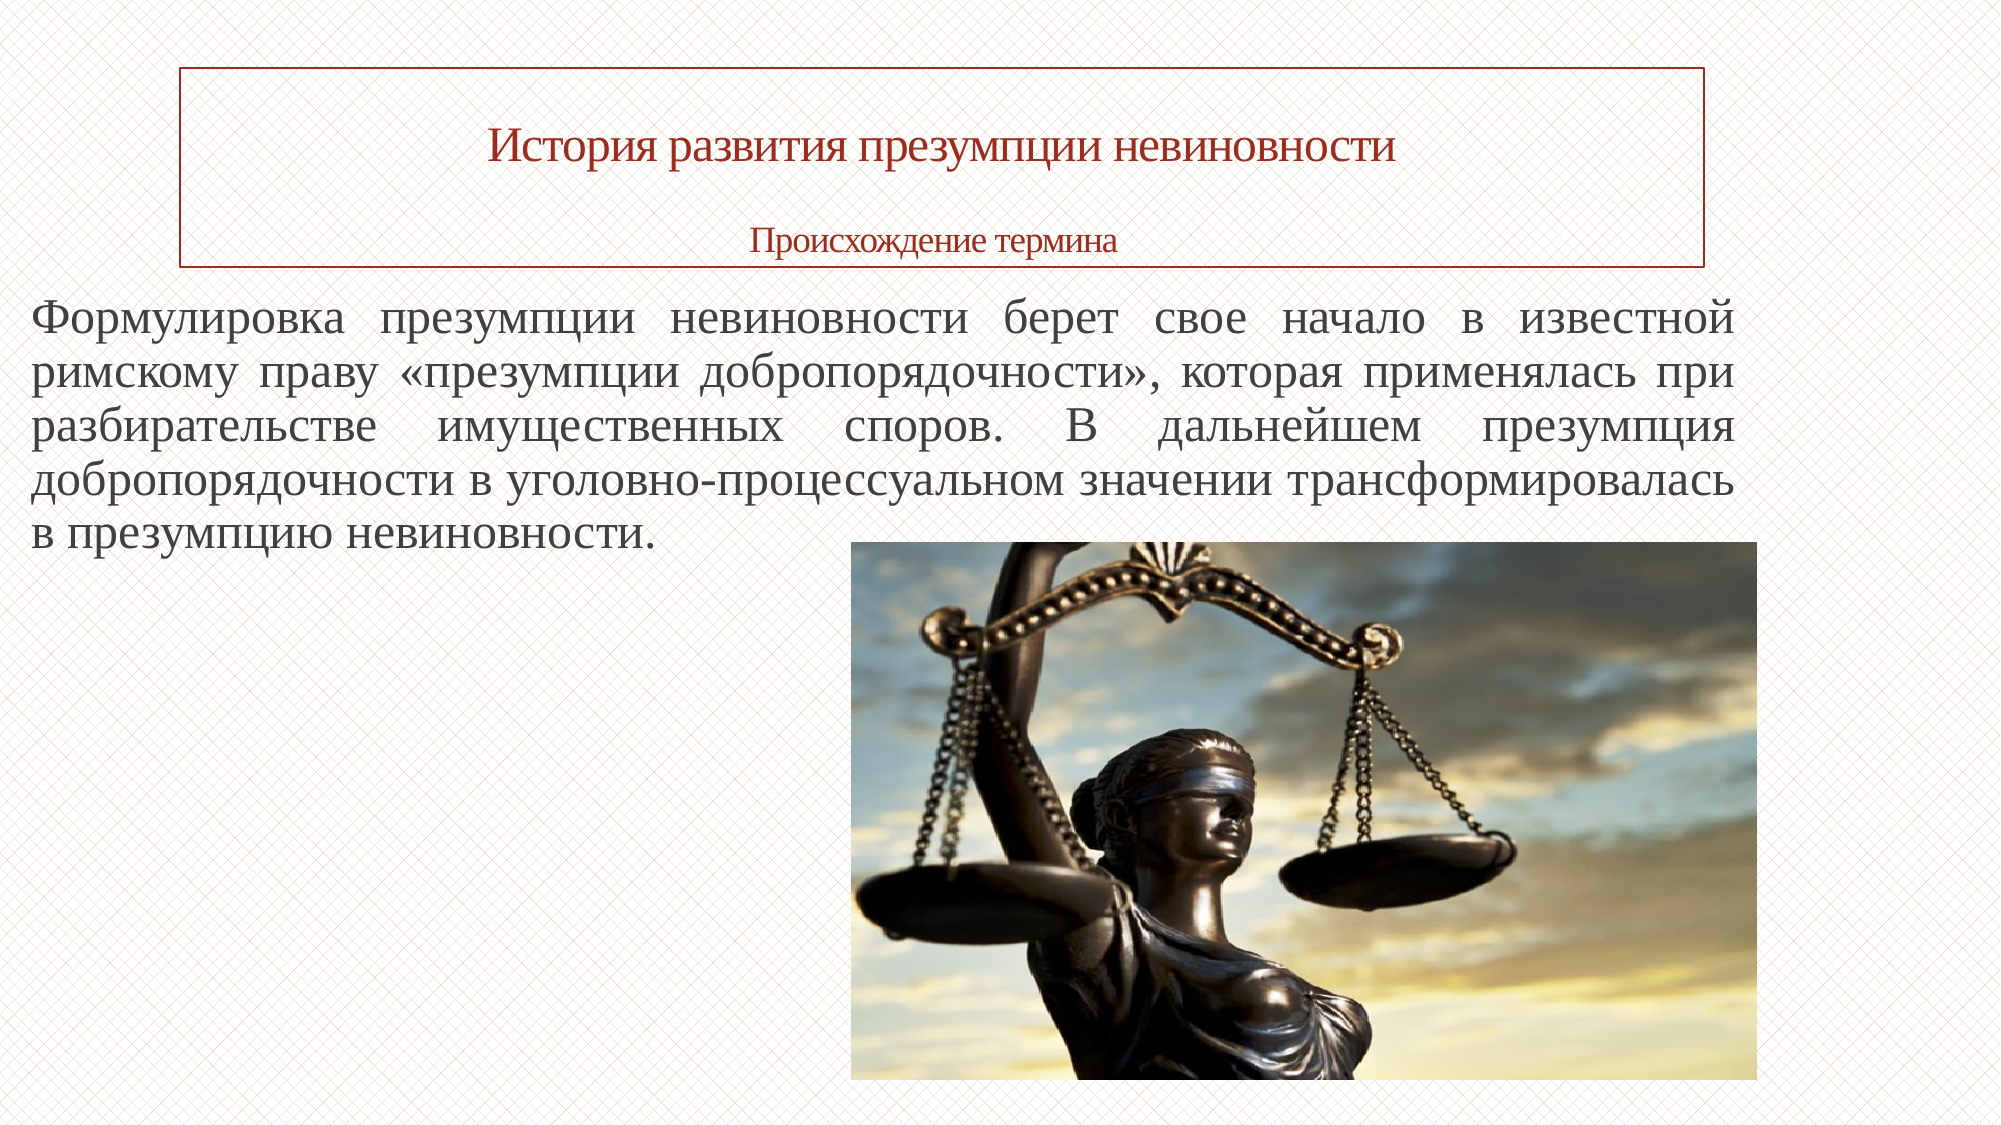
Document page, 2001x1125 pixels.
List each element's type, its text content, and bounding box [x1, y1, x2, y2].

title История развития презумпции невиновности Происхождение термина [180, 68, 1705, 268]
picture [850, 542, 1757, 1080]
list Формулировка презумпции невиновности берет свое начало в известной римскому праву «презумпции добропорядочности», которая применялась при разбирательстве имущественных споров. В дальнейшем презумпция добропорядочности в уголовно-процессуальном значении трансформировалась в презумпцию невиновности. [16, 282, 1736, 688]
